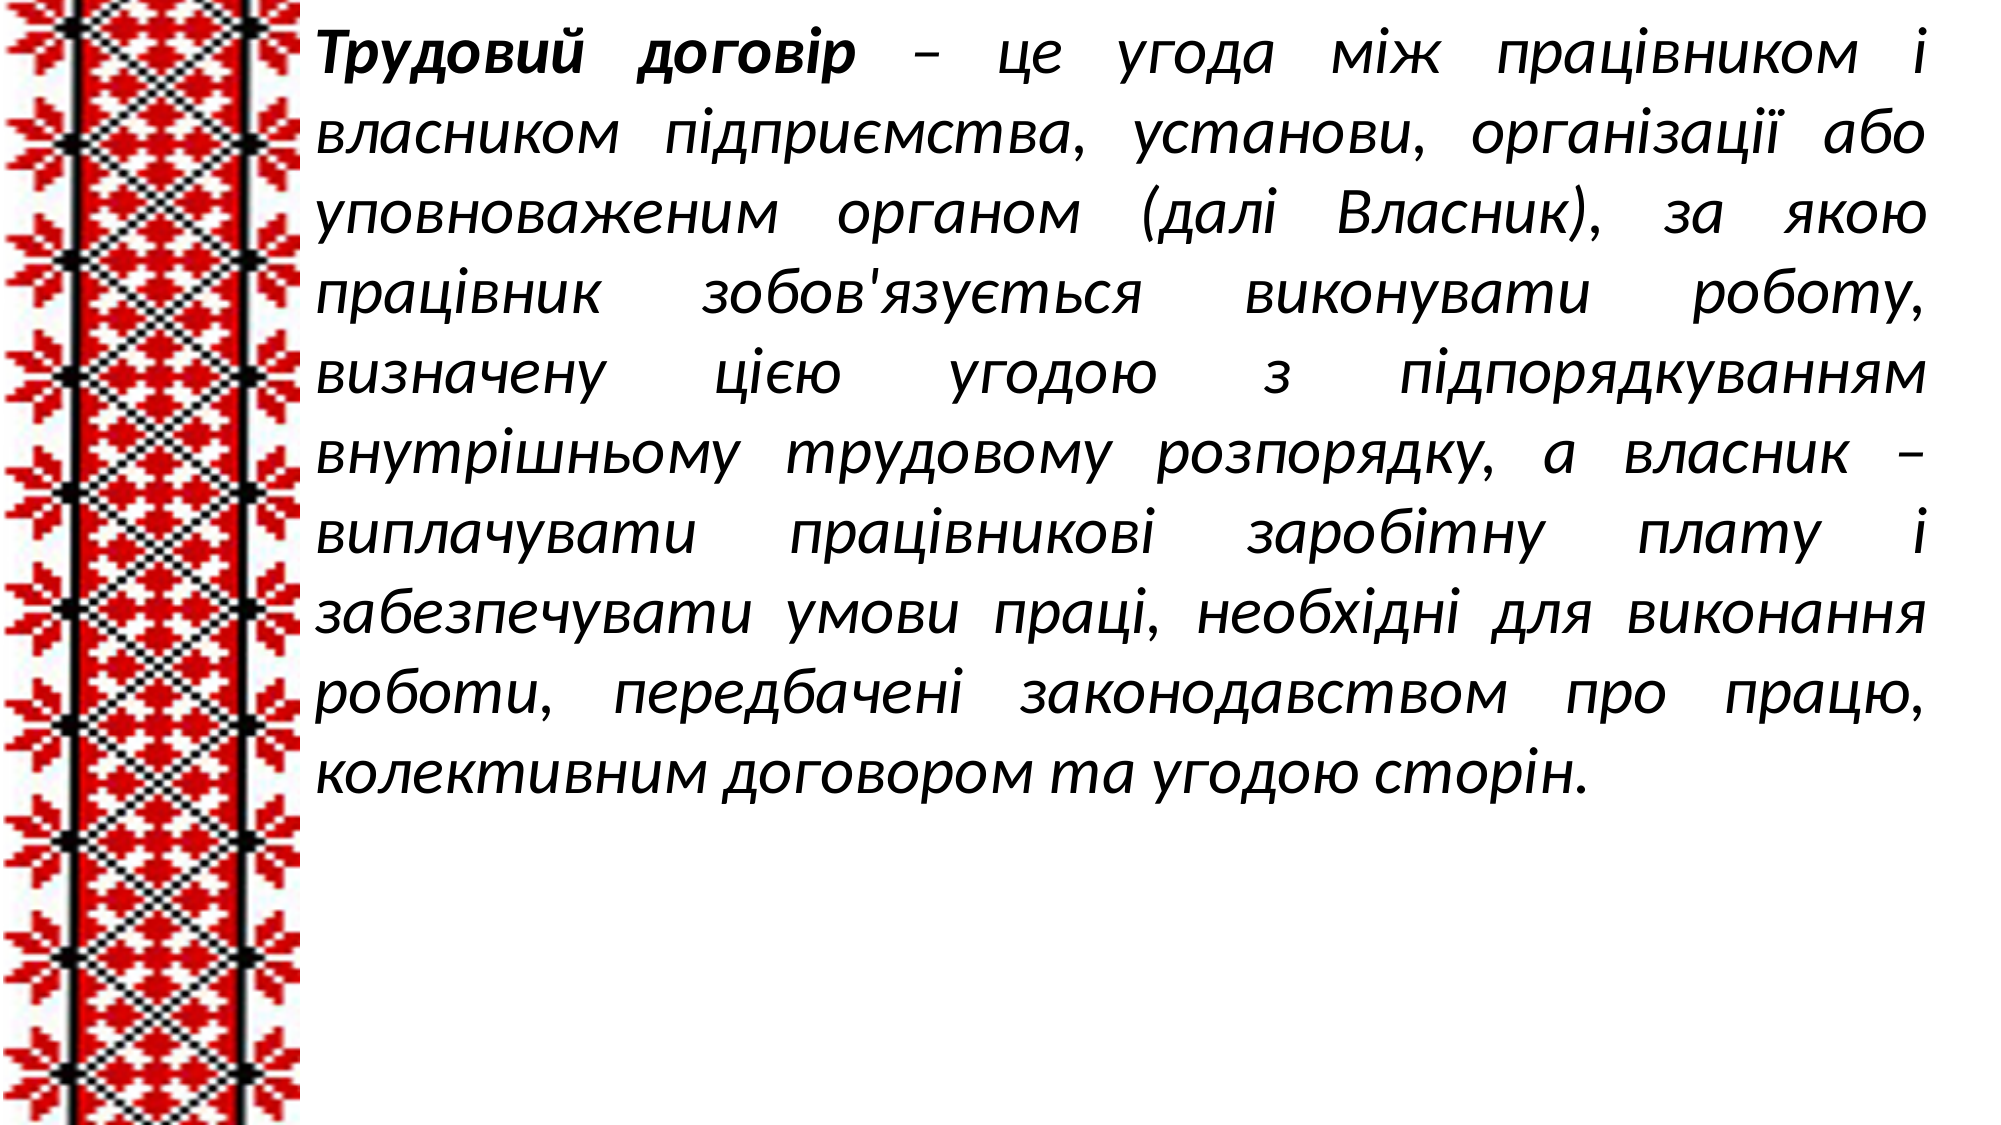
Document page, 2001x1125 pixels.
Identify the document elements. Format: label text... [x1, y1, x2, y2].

picture [3, 0, 300, 1125]
text_box Трудовий договір – це угода між працівником і власником підприємства, установи, організації або уповноваженим органом (далі Власник), за якою працівник зобов'язується виконувати роботу, визначену цією угодою з підпорядкуванням внутрішньому трудовому розпорядку, а власник – виплачувати працівникові заробітну плату і забезпечувати умови праці, необхідні для виконання роботи, передбачені законодавством про працю, колективним договором та угодою сторін. [300, 0, 1944, 895]
